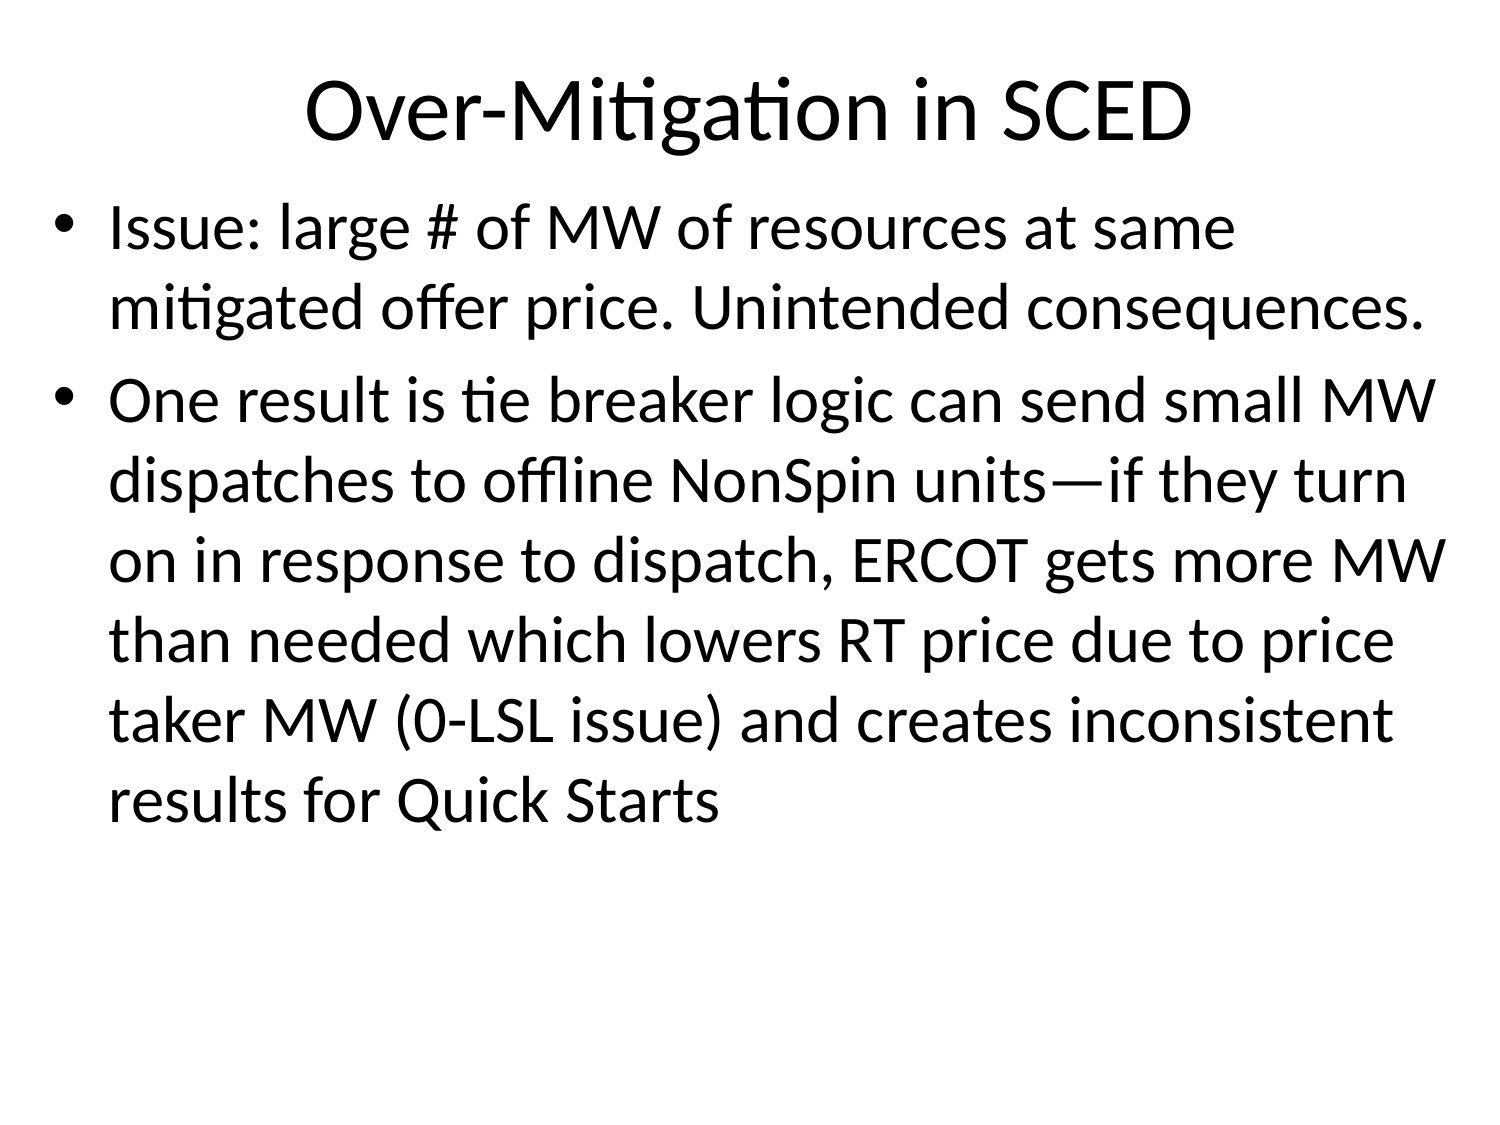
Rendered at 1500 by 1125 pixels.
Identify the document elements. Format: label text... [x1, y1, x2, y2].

title Over-Mitigation in SCED [74, 44, 1426, 163]
list Issue: large # of MW of resources at same mitigated offer price. Unintended consequences. One result is tie breaker logic can send small MW dispatches to offline NonSpin units—if they turn on in response to dispatch, ERCOT gets more MW than needed which lowers RT price due to price taker MW (0-LSL issue) and creates inconsistent results for Quick Starts [37, 174, 1463, 1051]
